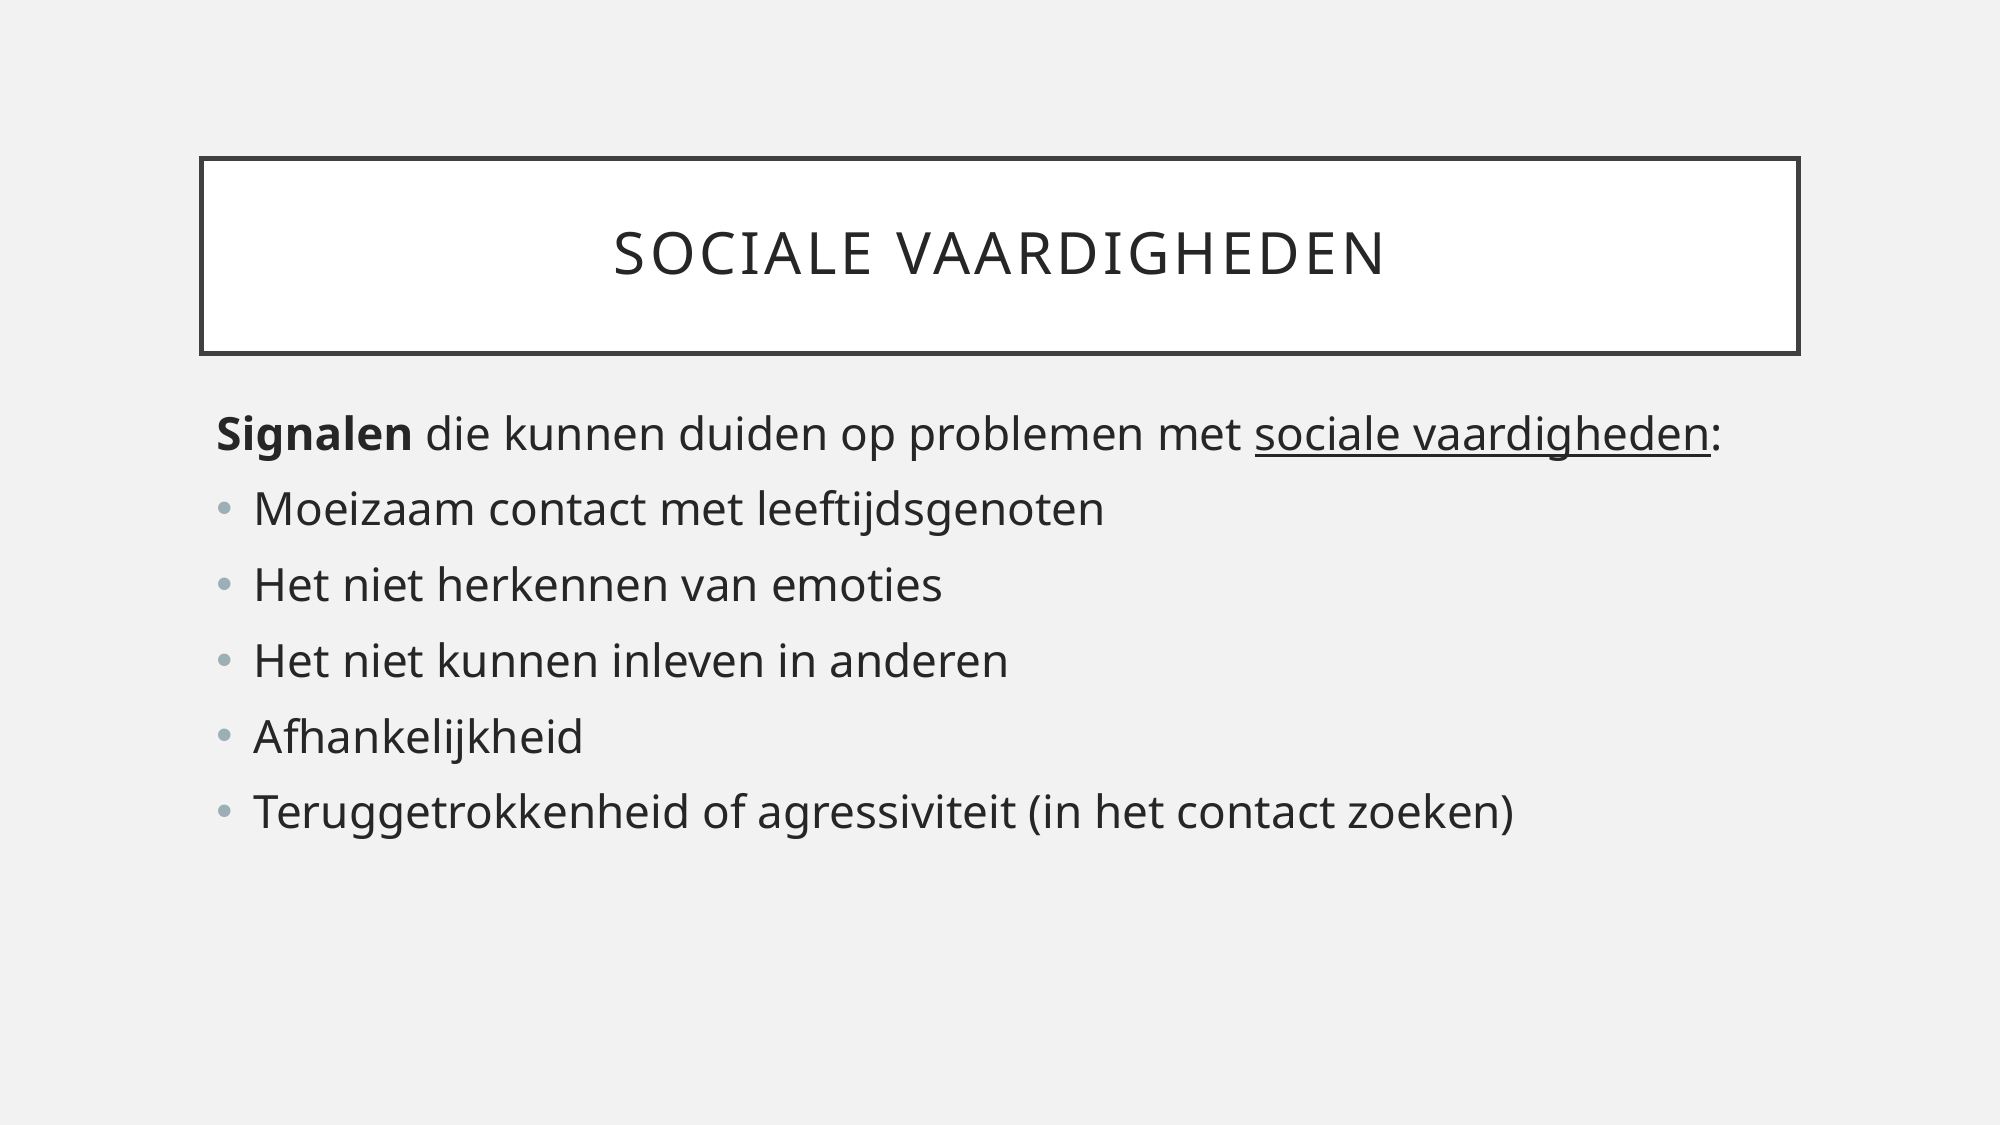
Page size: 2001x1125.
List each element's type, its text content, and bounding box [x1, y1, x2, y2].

title Sociale vaardigheden [199, 156, 1801, 356]
list Signalen die kunnen duiden op problemen met sociale vaardigheden: Moeizaam contact met leeftijdsgenoten Het niet herkennen van emoties Het niet kunnen inleven in anderen Afhankelijkheid Teruggetrokkenheid of agressiviteit (in het contact zoeken) [201, 396, 1799, 1066]
